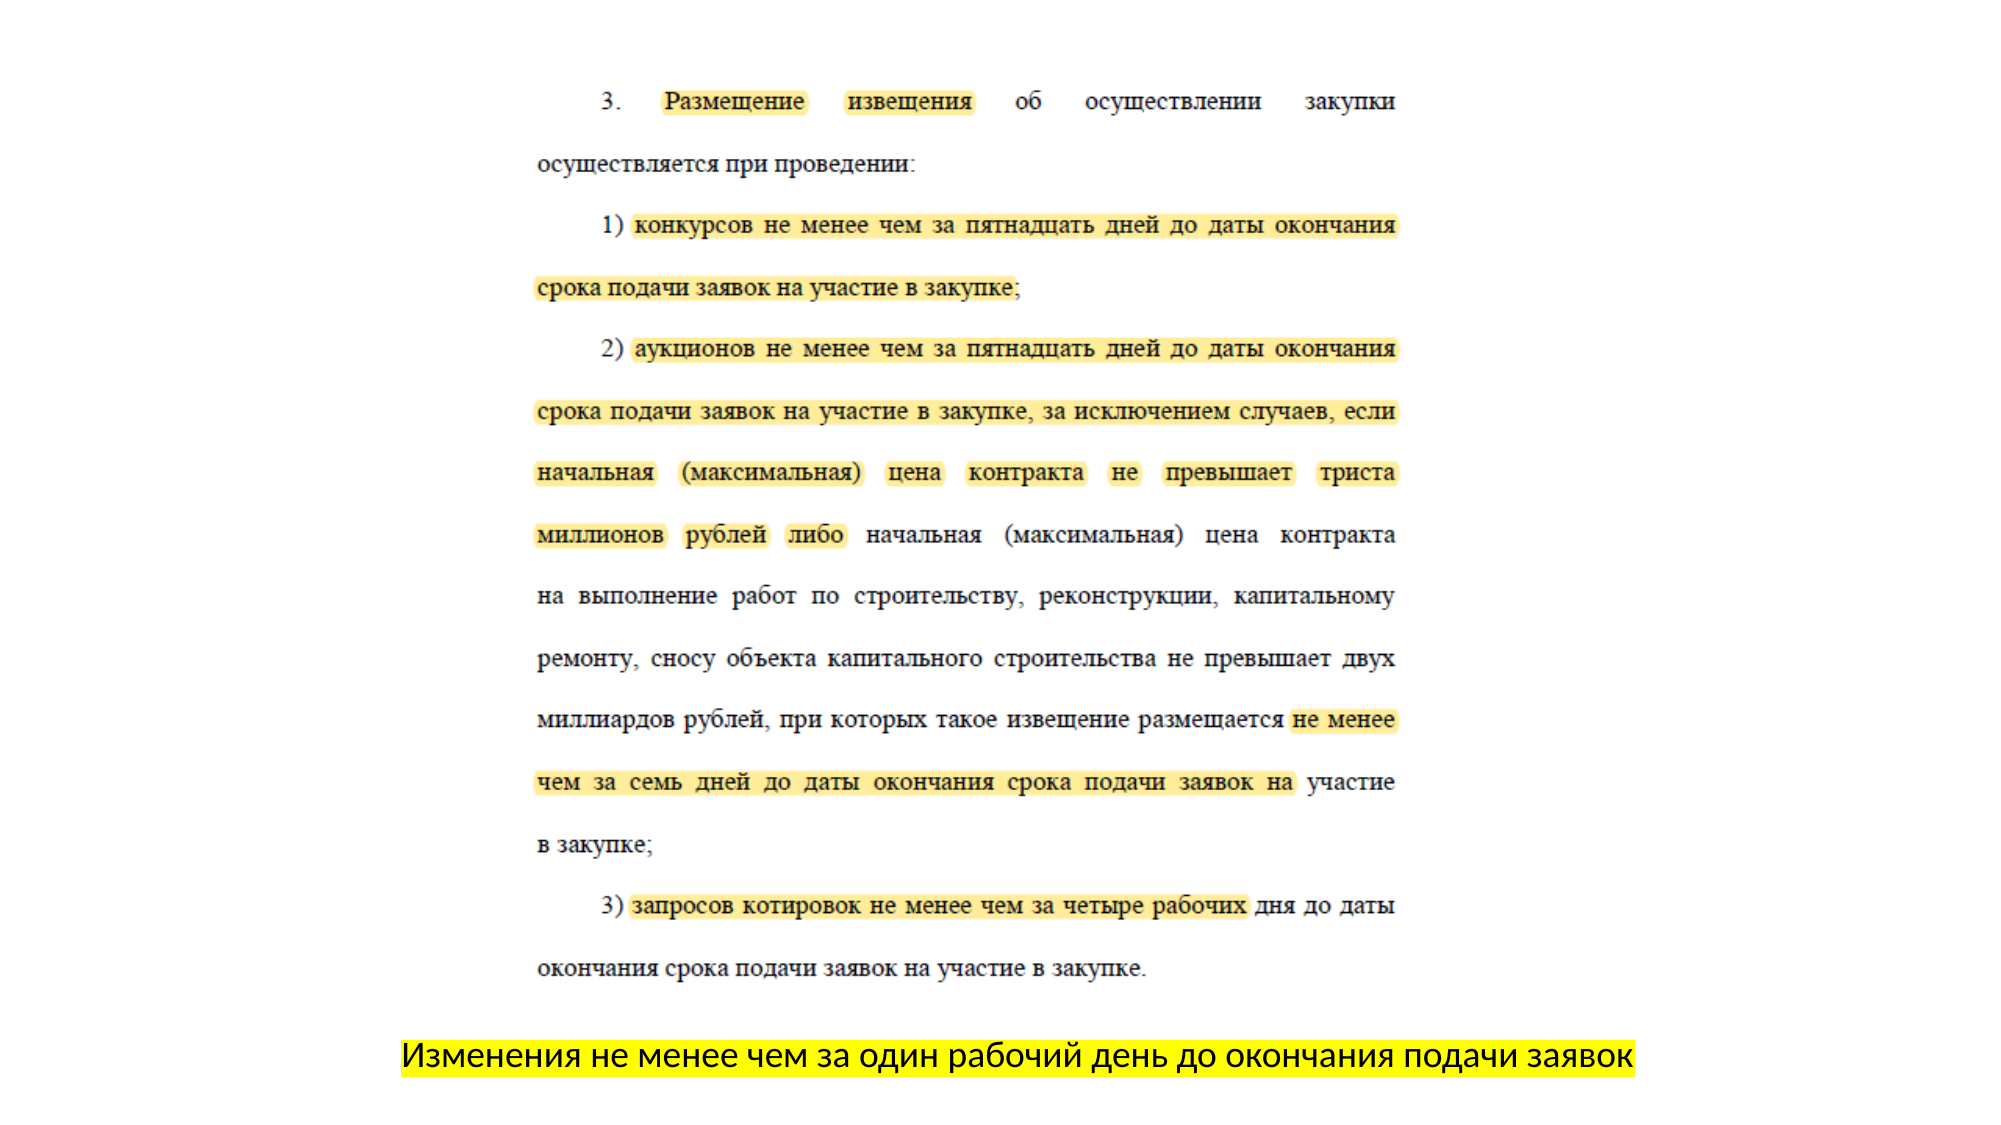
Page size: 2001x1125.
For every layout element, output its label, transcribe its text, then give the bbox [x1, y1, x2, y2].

picture [522, 86, 1446, 995]
text_box Изменения не менее чем за один рабочий день до окончания подачи заявок [386, 1023, 1650, 1083]
